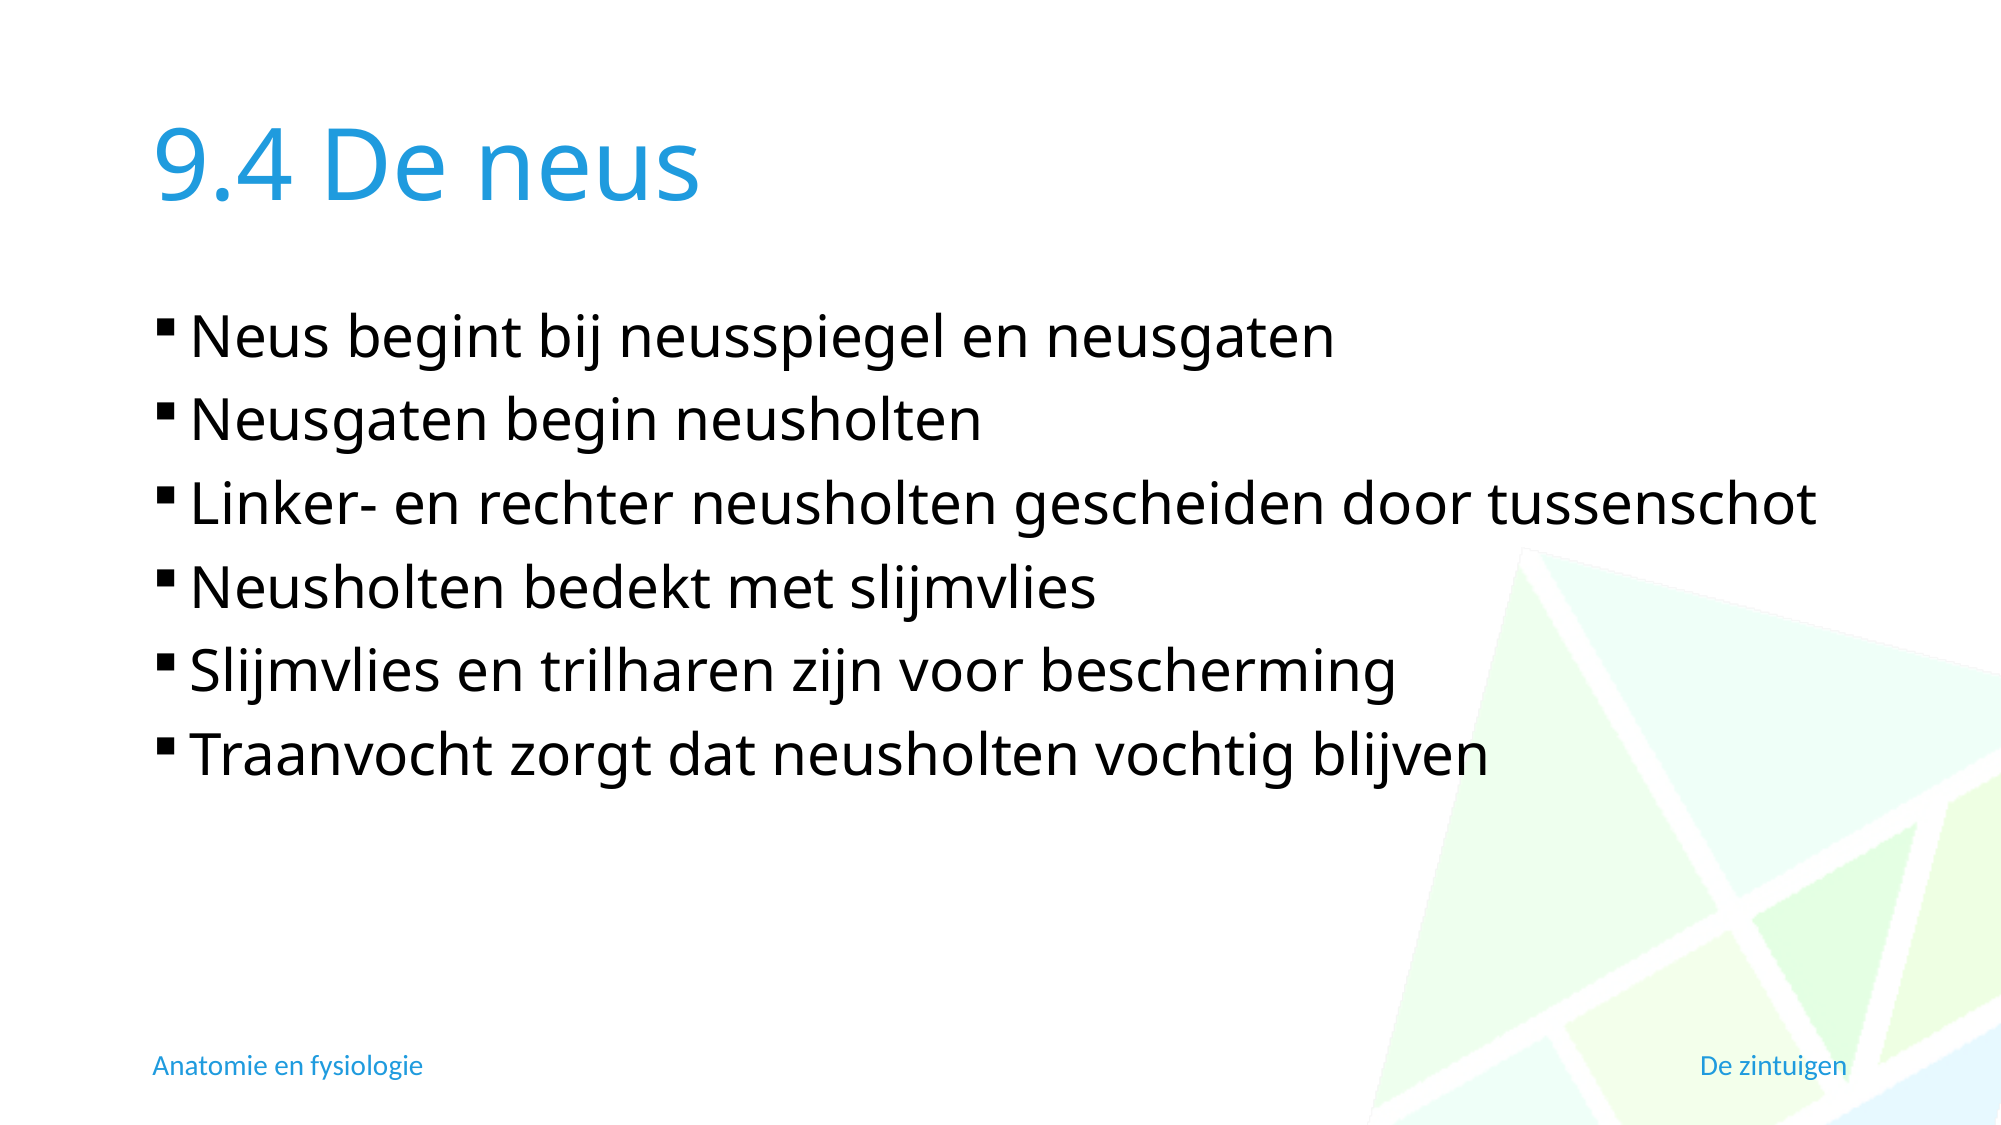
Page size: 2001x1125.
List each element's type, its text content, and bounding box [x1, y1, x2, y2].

list Neus begint bij neusspiegel en neusgaten Neusgaten begin neusholten Linker- en rechter neusholten gescheiden door tussenschot Neusholten bedekt met slijmvlies Slijmvlies en trilharen zijn voor bescherming Traanvocht zorgt dat neusholten vochtig blijven [137, 299, 1863, 1014]
list De zintuigen [1412, 1042, 1863, 1103]
list Anatomie en fysiologie [137, 1042, 588, 1103]
title 9.4 De neus [137, 59, 1863, 278]
